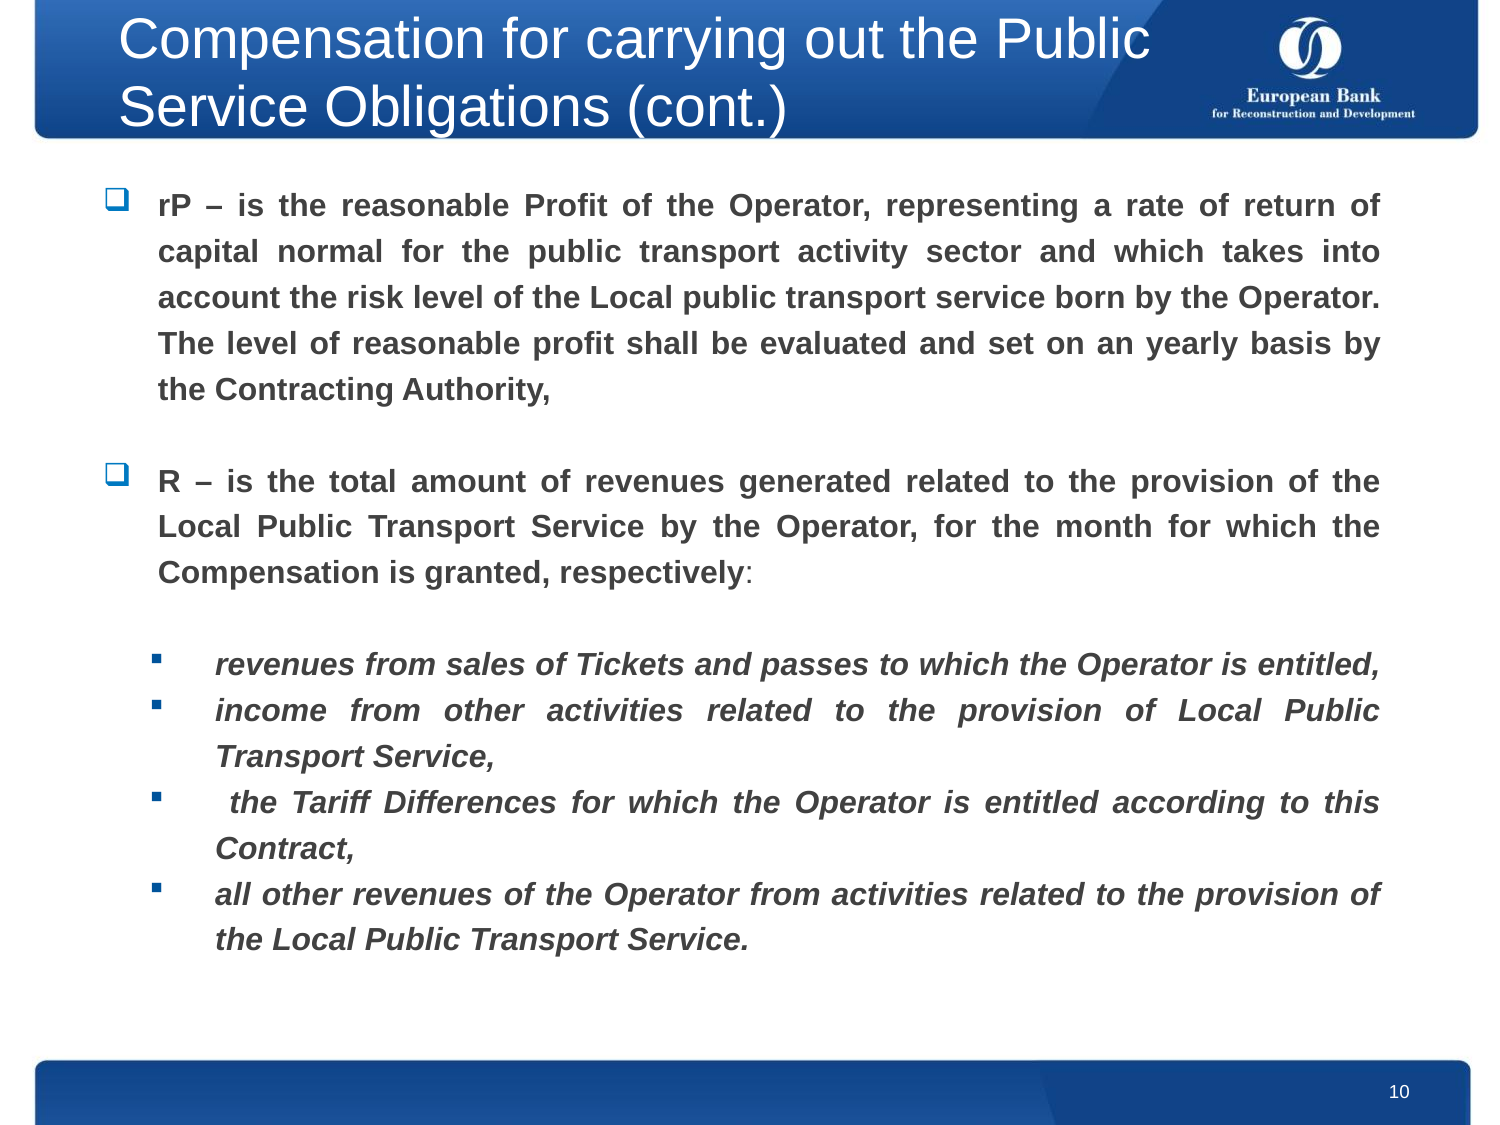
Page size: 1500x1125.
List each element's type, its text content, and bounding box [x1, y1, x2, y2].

picture [0, 0, 1500, 1125]
list rP – is the reasonable Profit of the Operator, representing a rate of return of capital normal for the public transport activity sector and which takes into account the risk level of the Local public transport service born by the Operator. The level of reasonable profit shall be evaluated and set on an yearly basis by the Contracting Authority, R – is the total amount of revenues generated related to the provision of the Local Public Transport Service by the Operator, for the month for which the Compensation is granted, respectively: revenues from sales of Tickets and passes to which the Operator is entitled, income from other activities related to the provision of Local Public Transport Service, the Tariff Differences for which the Operator is entitled according to this Contract, all other revenues of the Operator from activities related to the provision of the Local Public Transport Service. [103, 177, 1382, 975]
slide_number 10 [1074, 1061, 1425, 1122]
title Compensation for carrying out the Public Service Obligations (cont.) [118, 0, 1158, 140]
